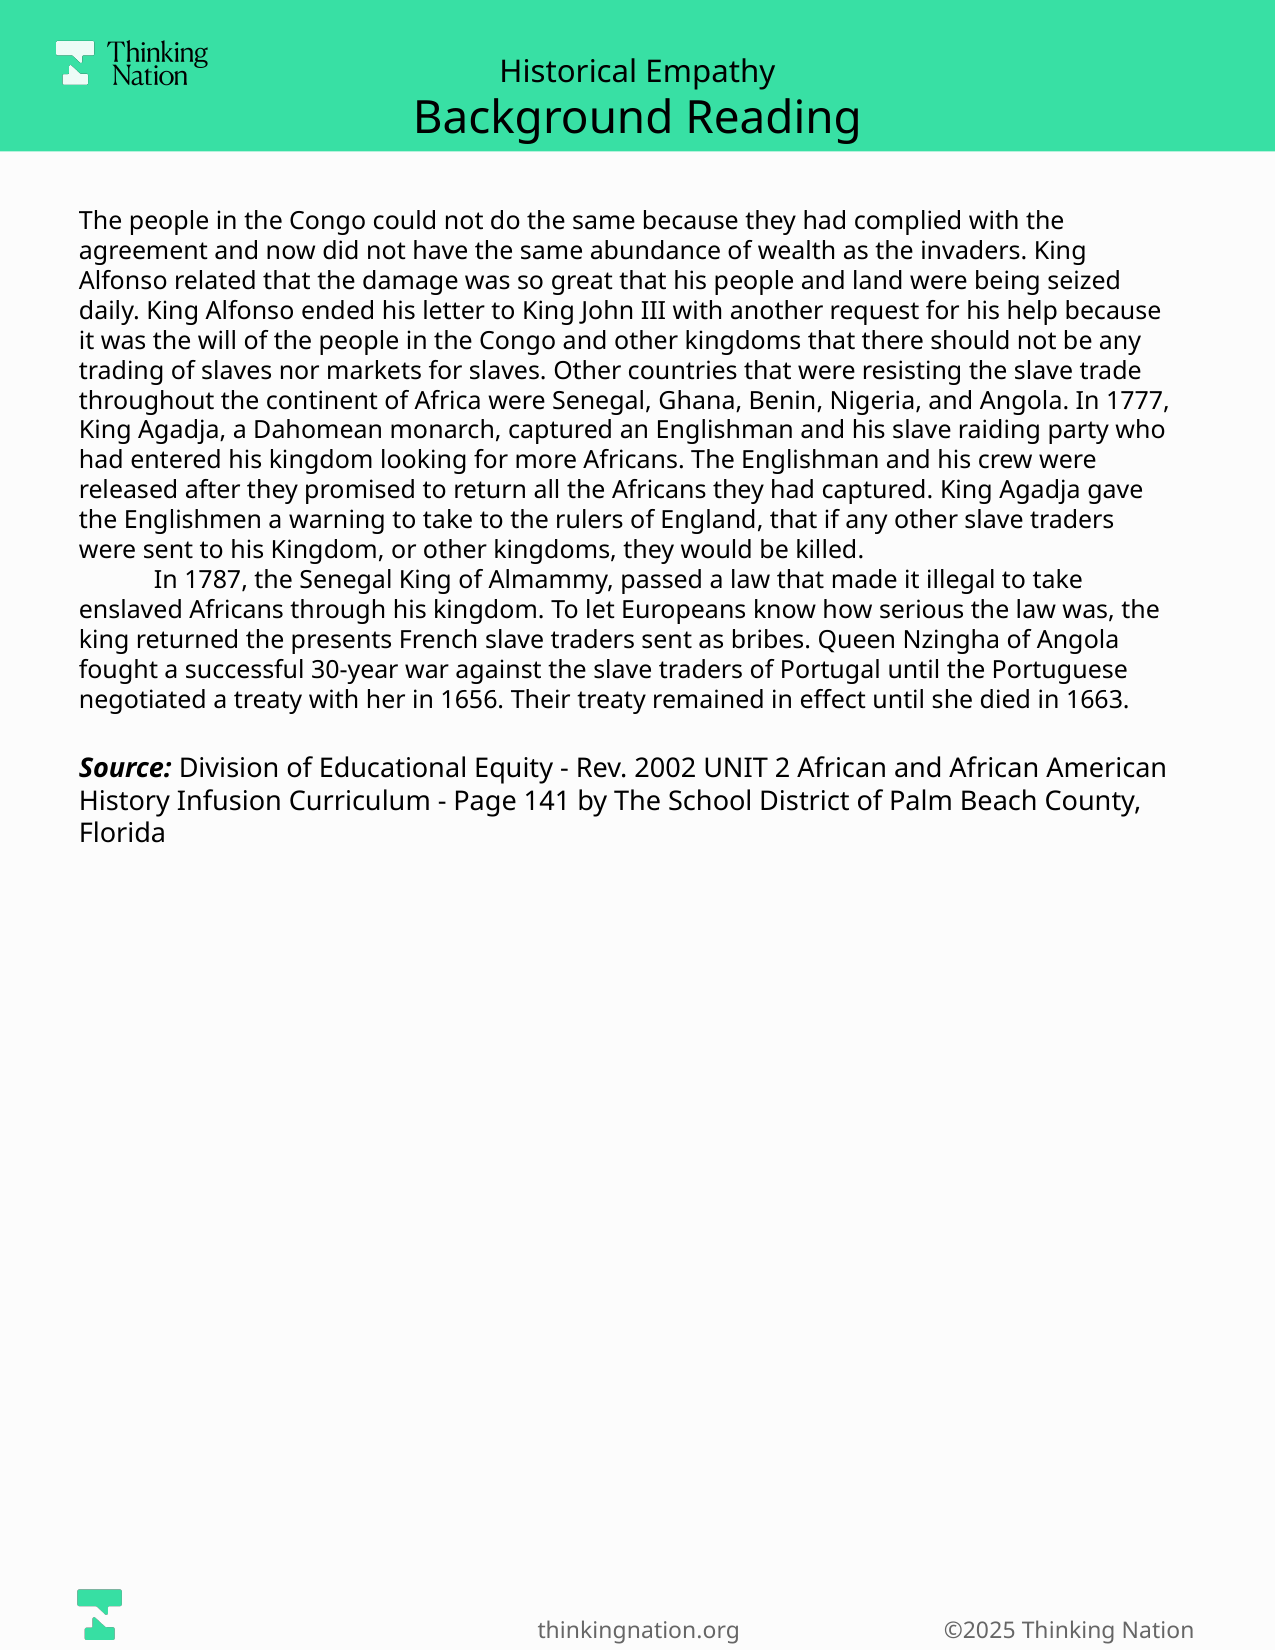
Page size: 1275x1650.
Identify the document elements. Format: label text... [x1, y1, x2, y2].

text_box thinkingnation.org [488, 1599, 790, 1650]
picture [38, 26, 213, 99]
text_box Historical Empathy Background Reading [0, 0, 1275, 152]
text_box ©2025 Thinking Nation [909, 1599, 1211, 1650]
picture [63, 1578, 135, 1650]
text_box The people in the Congo could not do the same because they had complied with the agreement and now did not have the same abundance of wealth as the invaders. King Alfonso related that the damage was so great that his people and land were being seized daily. King Alfonso ended his letter to King John III with another request for his help because it was the will of the people in the Congo and other kingdoms that there should not be any trading of slaves nor markets for slaves. Other countries that were resisting the slave trade throughout the continent of Africa were Senegal, Ghana, Benin, Nigeria, and Angola. In 1777, King Agadja, a Dahomean monarch, captured an Englishman and his slave raiding party who had entered his kingdom looking for more Africans. The Englishman and his crew were released after they promised to return all the Africans they had captured. King Agadja gave the Englishmen a warning to take to the rulers of England, that if any other slave traders were sent to his Kingdom, or other kingdoms, they would be killed. In 1787, the Senegal King of Almammy, passed a law that made it illegal to take enslaved Africans through his kingdom. To let Europeans know how serious the law was, the king returned the presents French slave traders sent as bribes. Queen Nzingha of Angola fought a successful 30-year war against the slave traders of Portugal until the Portuguese negotiated a treaty with her in 1656. Their treaty remained in effect until she died in 1663. Source: Division of Educational Equity - Rev. 2002 UNIT 2 African and African American History Infusion Curriculum - Page 141 by The School District of Palm Beach County, Florida [64, 189, 1190, 941]
